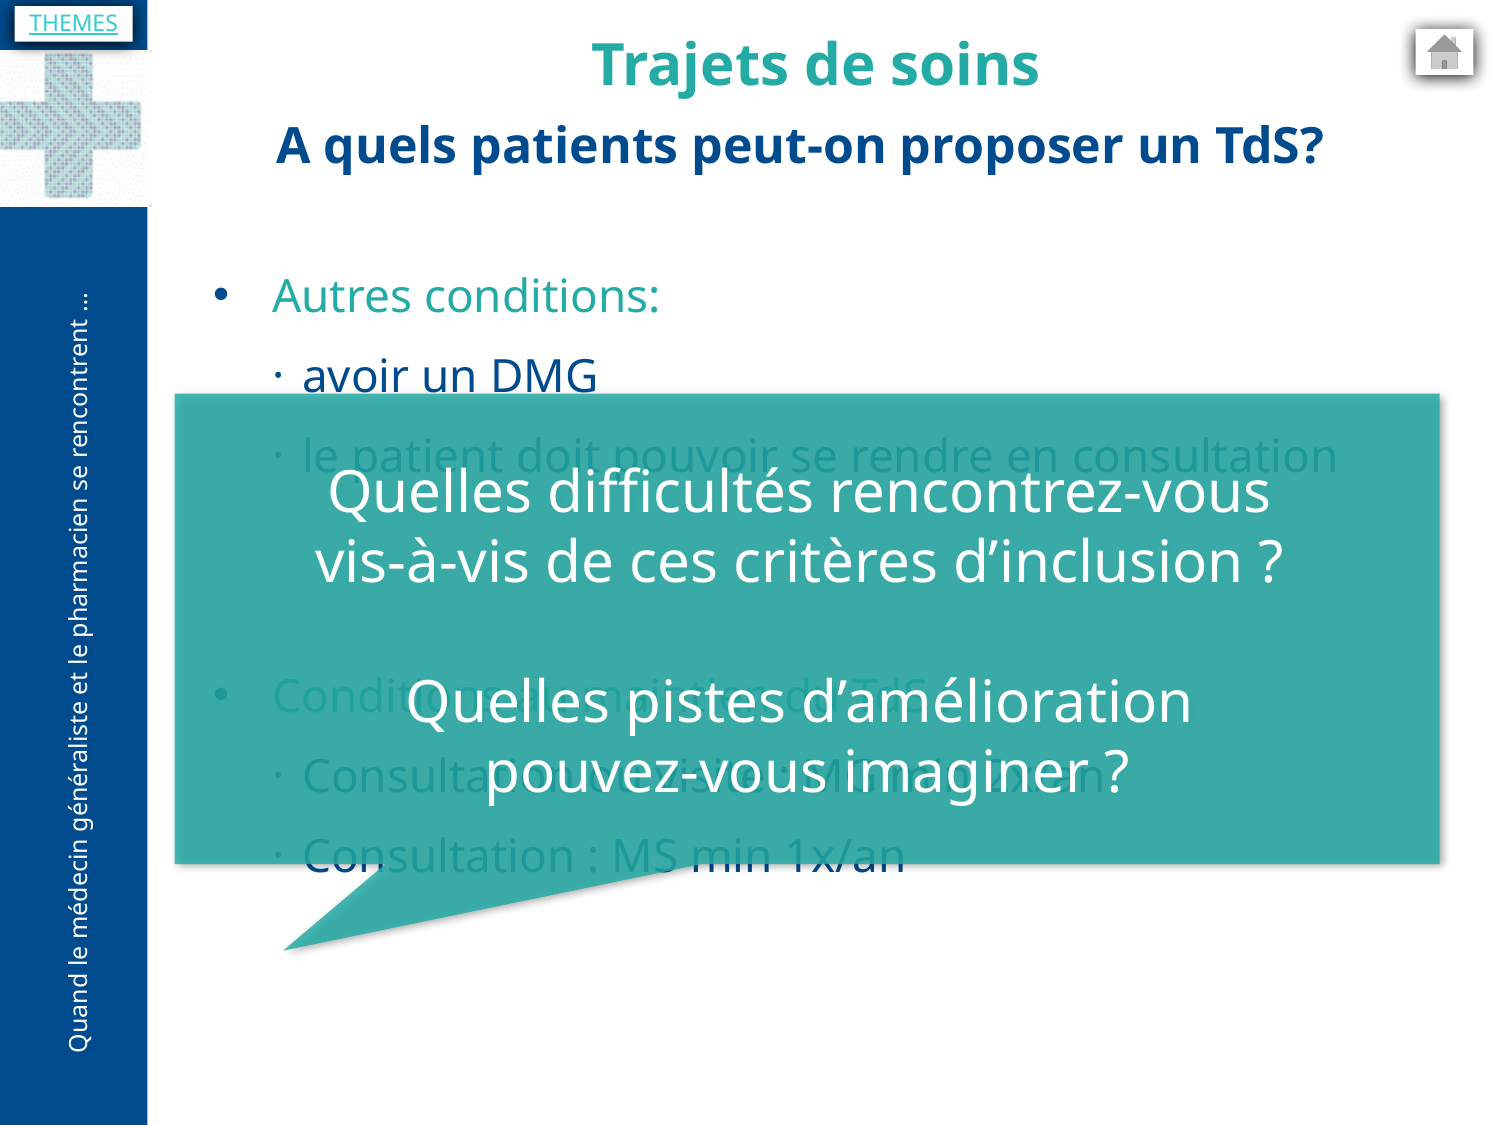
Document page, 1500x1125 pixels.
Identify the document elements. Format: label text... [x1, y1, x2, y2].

text_box [1415, 28, 1474, 76]
picture [0, 50, 152, 207]
text_box A quels patients peut-on proposer un TdS? [156, 105, 1458, 181]
text_box Quelles difficultés rencontrez-vous vis-à-vis de ces critères d’inclusion ? Quelles pistes d’amélioration pouvez-vous imaginer ? [173, 392, 1441, 952]
list Trajets de soins [174, 28, 1458, 105]
text_box THEMES [14, 5, 134, 42]
list Autres conditions: avoir un DMG le patient doit pouvoir se rendre en consultation Conditions au maintien du TdS : Consultation ou visite : MG min 2x/an Consultation : MS min 1x/an [198, 259, 1458, 1071]
